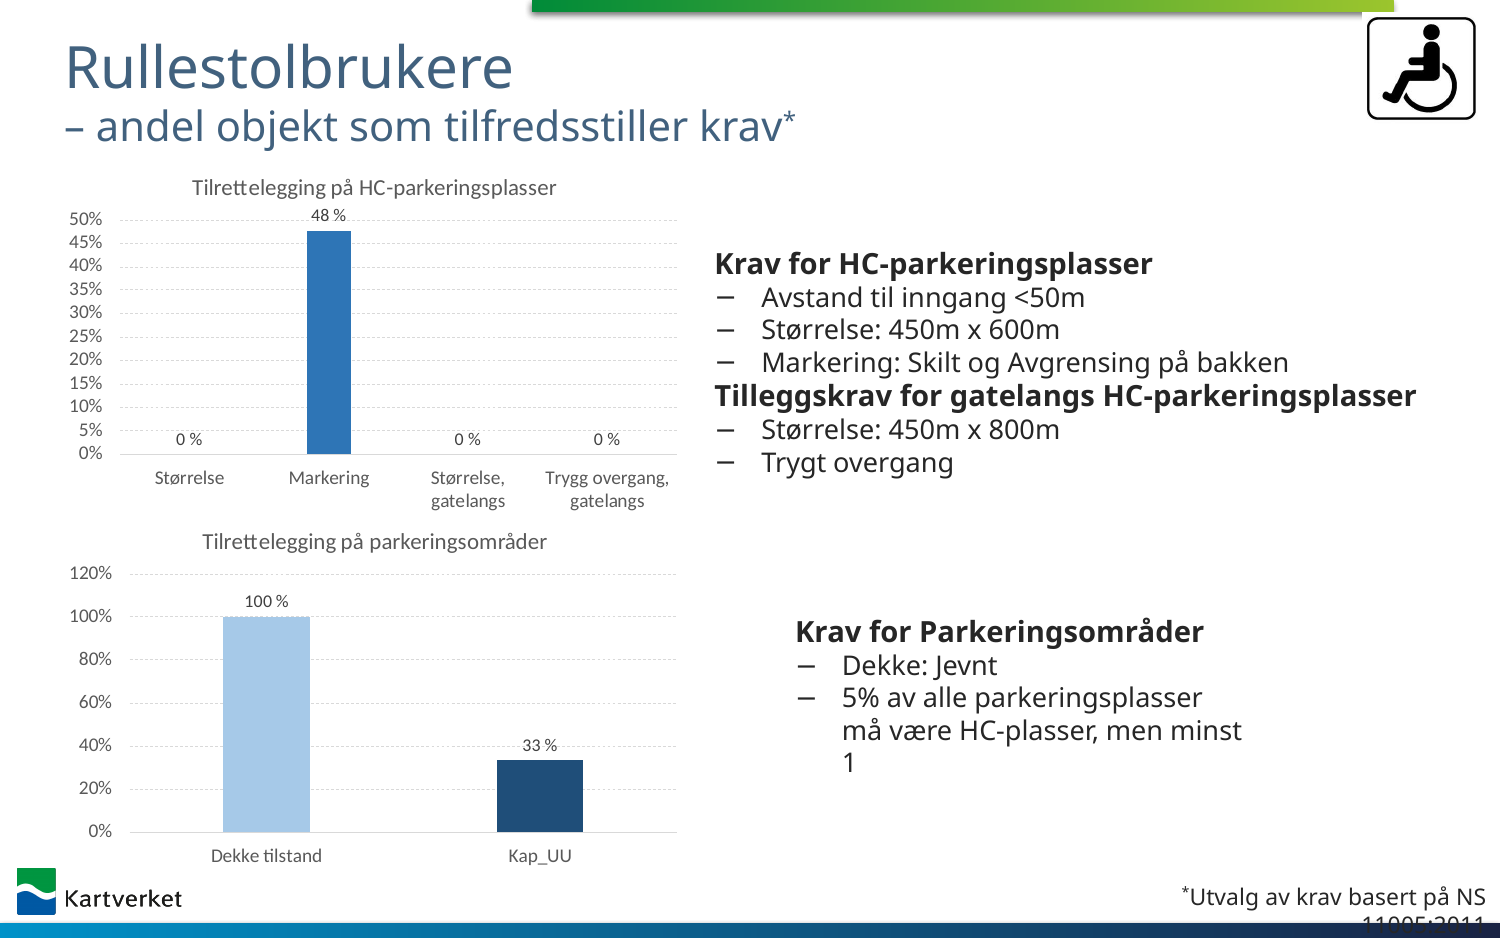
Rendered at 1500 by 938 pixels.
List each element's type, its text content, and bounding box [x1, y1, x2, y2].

picture [62, 520, 688, 874]
picture [1362, 12, 1481, 126]
text_box *Utvalg av krav basert på NS 11005:2011 [1068, 873, 1500, 938]
text_box Rullestolbrukere – andel objekt som tilfredsstiller krav* [49, 25, 1431, 158]
picture [62, 166, 688, 519]
text_box Krav for Parkeringsområder Dekke: Jevnt 5% av alle parkeringsplasser må være HC-plasser, men minst 1 [780, 605, 1261, 786]
text_box Krav for HC-parkeringsplasser Avstand til inngang <50m Størrelse: 450m x 600m Markering: Skilt og Avgrensing på bakken Tilleggskrav for gatelangs HC-parkeringsplasser Størrelse: 450m x 800m Trygt overgang [699, 237, 1433, 485]
